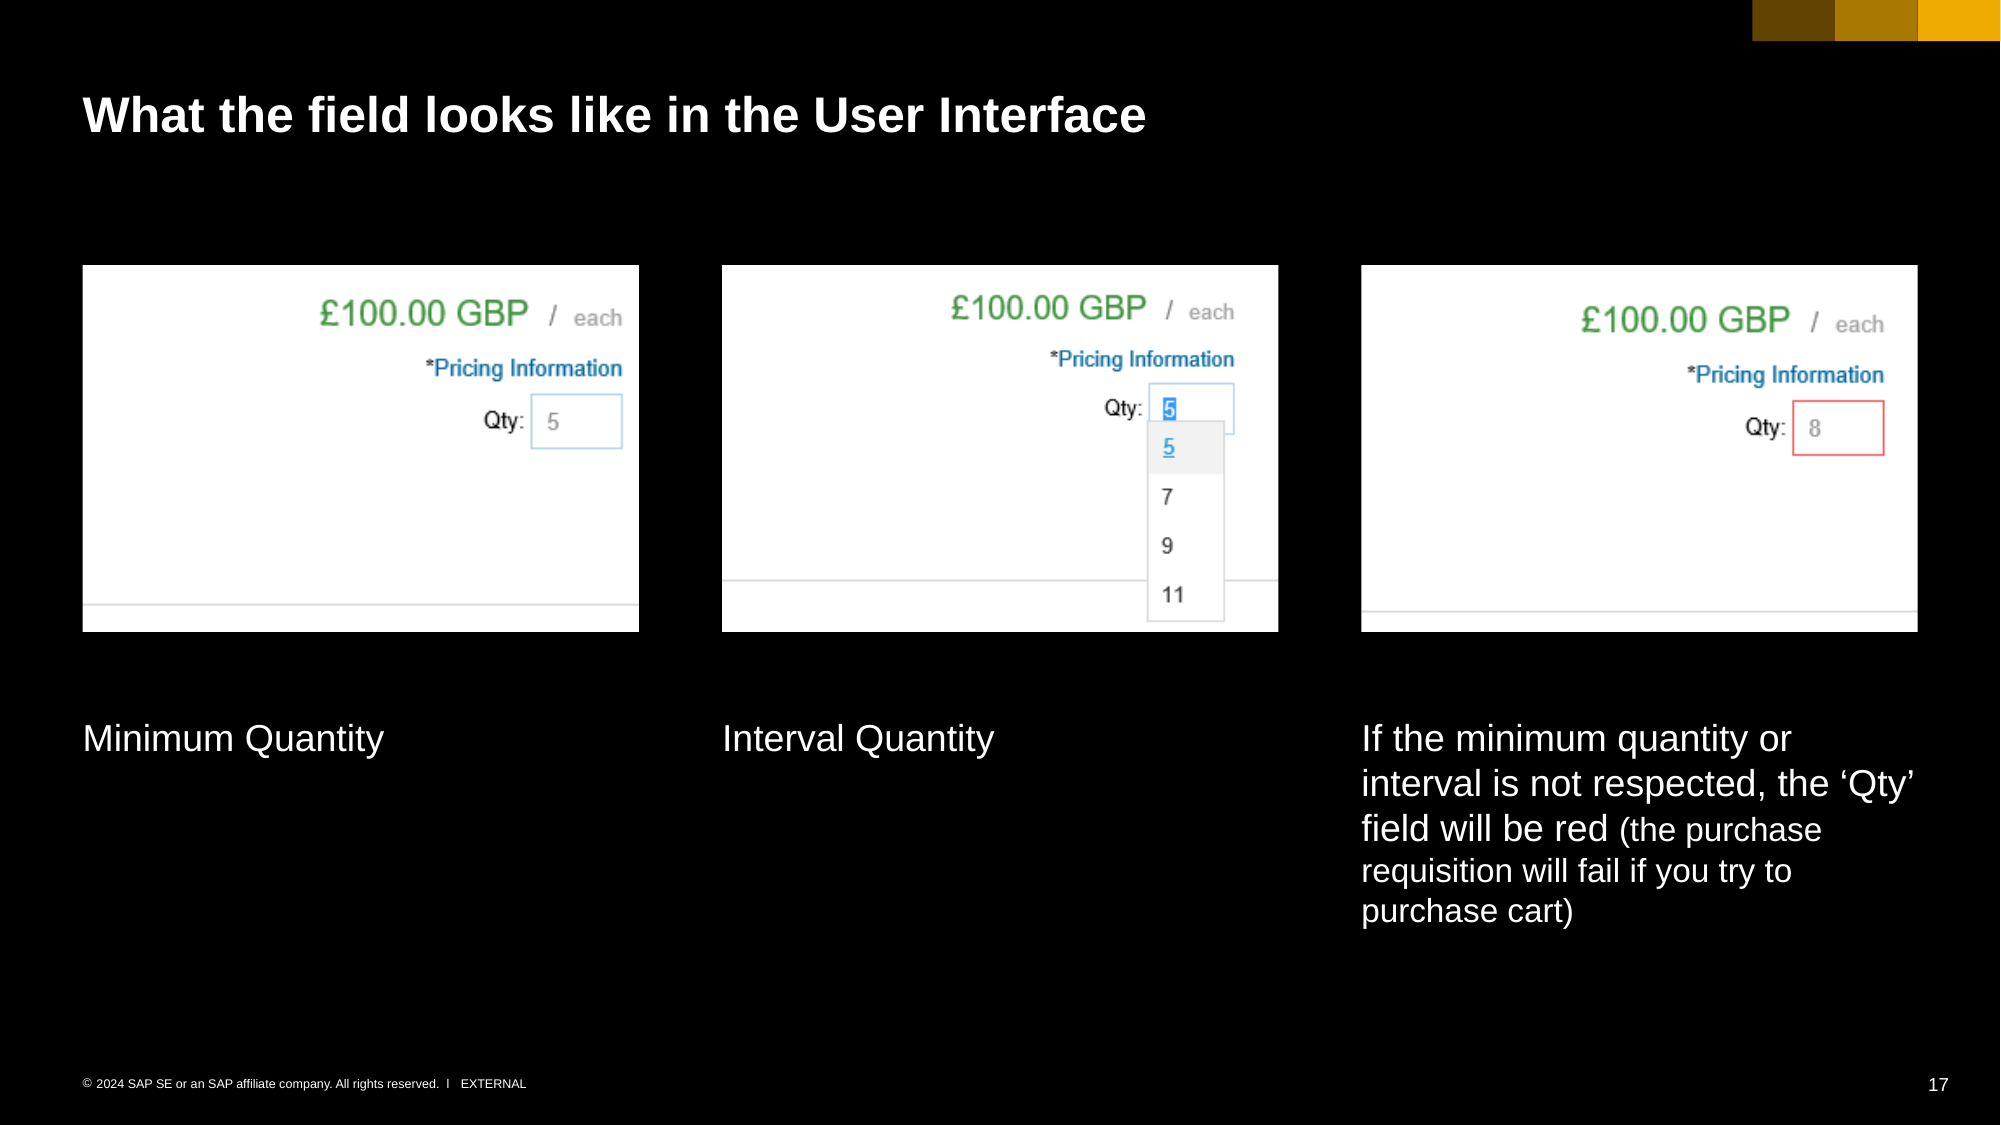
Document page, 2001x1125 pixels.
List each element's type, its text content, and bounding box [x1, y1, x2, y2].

picture [1361, 265, 1918, 633]
picture [721, 265, 1279, 633]
picture [82, 265, 640, 633]
list Minimum Quantity [82, 714, 639, 960]
list If the minimum quantity or interval is not respected, the ‘Qty’ field will be red (the purchase requisition will fail if you try to purchase cart) [1361, 714, 1918, 960]
title What the field looks like in the User Interface [82, 82, 1918, 144]
list Interval Quantity [722, 714, 1279, 960]
